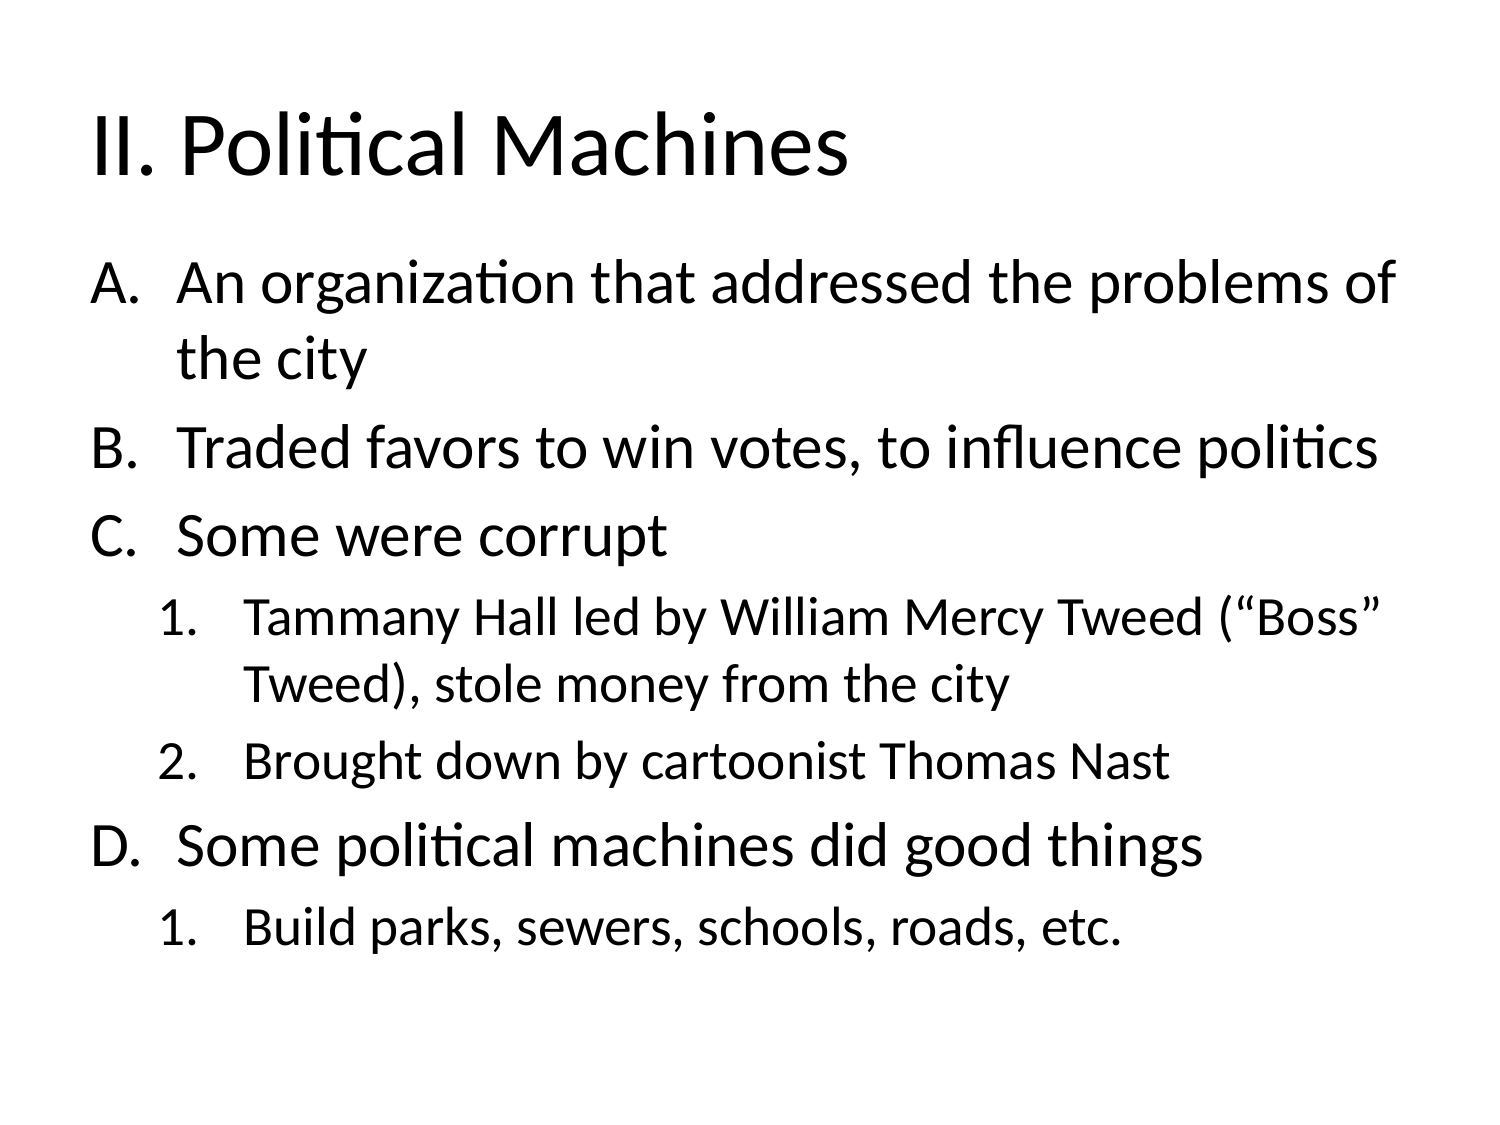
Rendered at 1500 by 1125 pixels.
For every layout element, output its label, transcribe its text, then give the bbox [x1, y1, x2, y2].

title II. Political Machines [75, 45, 1425, 232]
list An organization that addressed the problems of the city Traded favors to win votes, to influence politics Some were corrupt Tammany Hall led by William Mercy Tweed (“Boss” Tweed), stole money from the city Brought down by cartoonist Thomas Nast Some political machines did good things Build parks, sewers, schools, roads, etc. [75, 232, 1425, 975]
